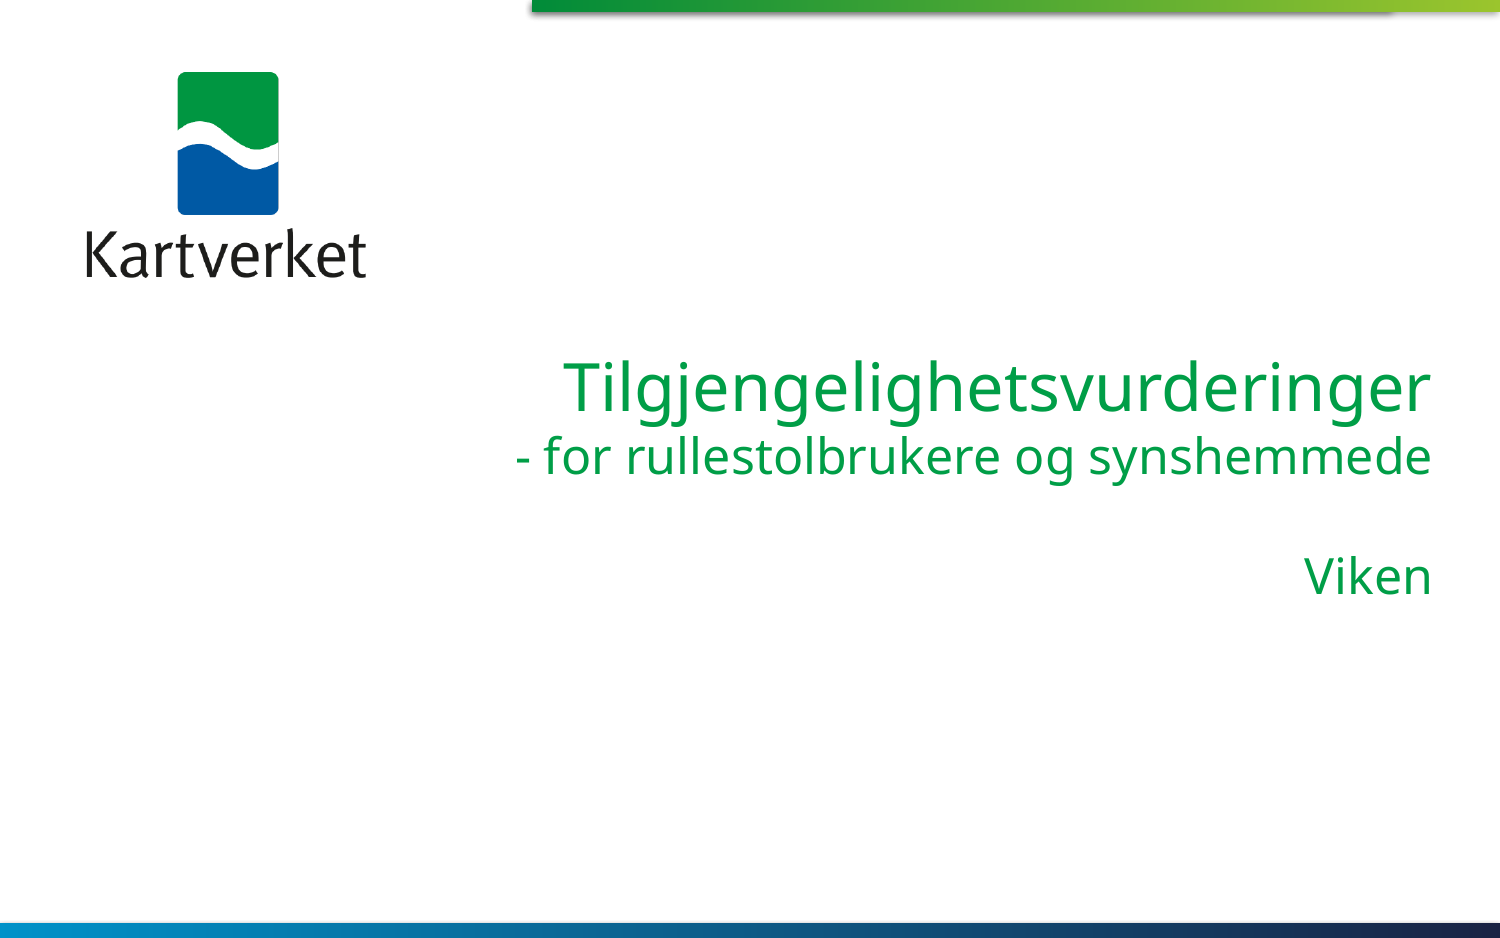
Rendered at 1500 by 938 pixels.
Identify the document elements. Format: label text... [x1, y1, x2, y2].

text_box Tilgjengelighetsvurderinger - for rullestolbrukere og synshemmede Viken [66, 337, 1449, 613]
